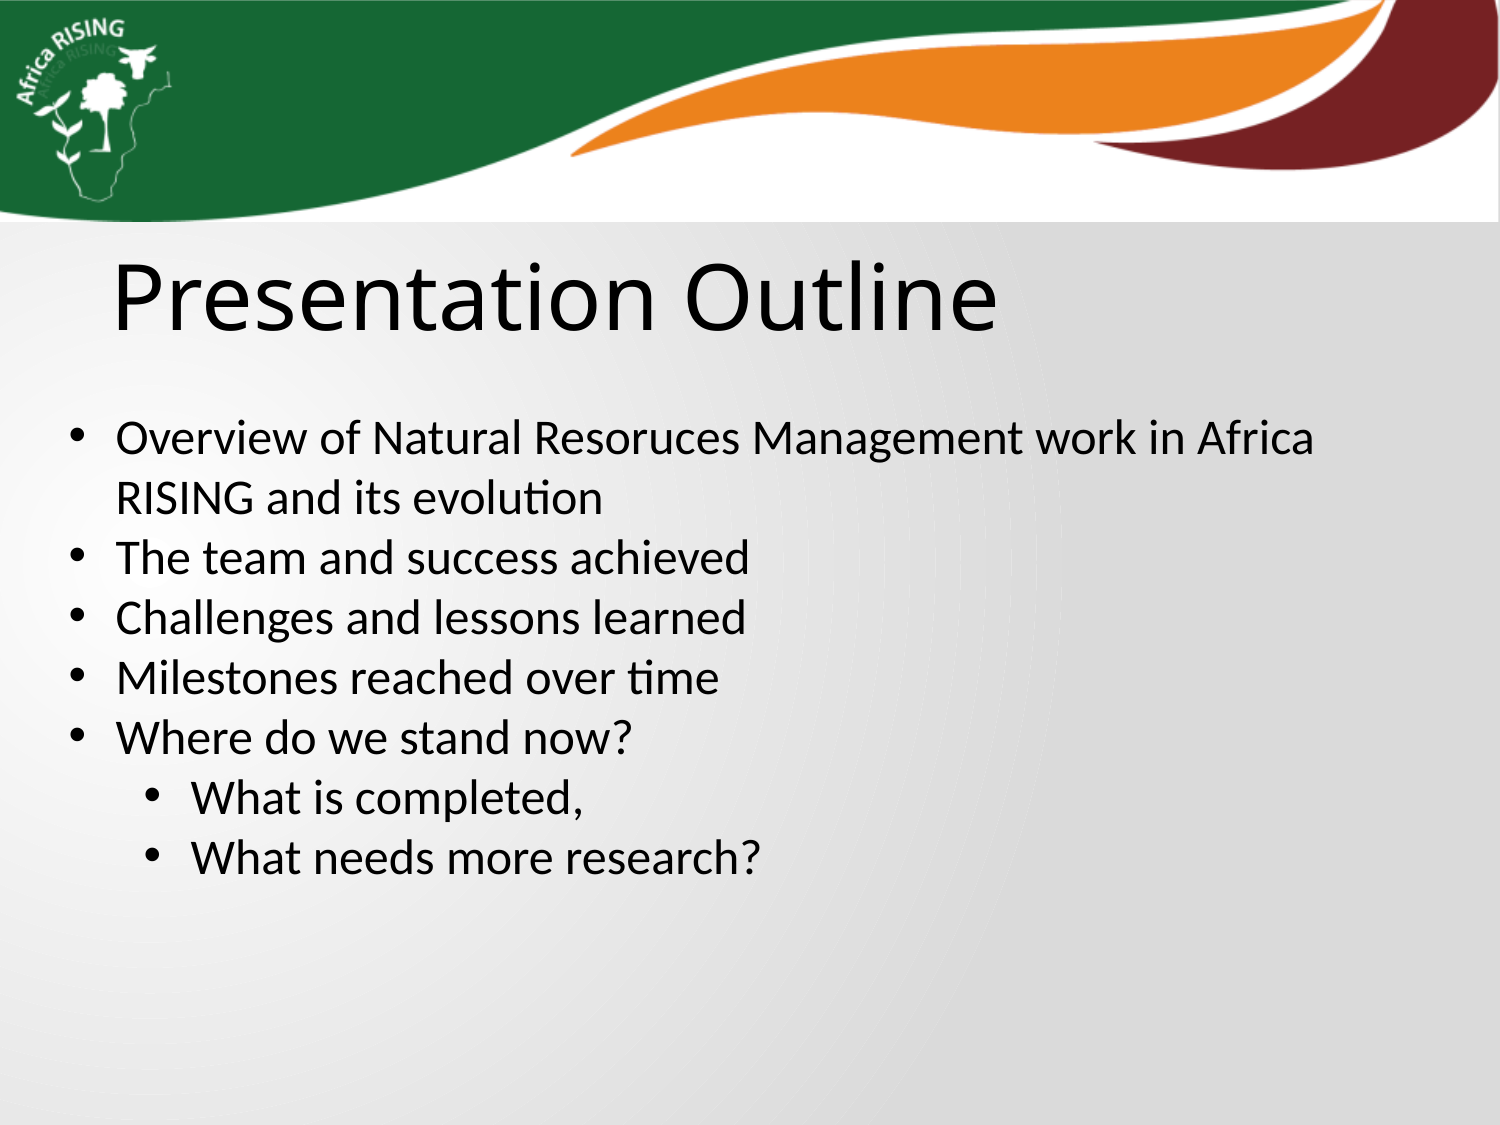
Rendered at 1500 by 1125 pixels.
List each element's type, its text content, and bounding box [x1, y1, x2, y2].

list Presentation Outline [76, 231, 1352, 370]
picture [0, 0, 1499, 222]
text_box Overview of Natural Resoruces Management work in Africa RISING and its evolution The team and success achieved Challenges and lessons learned Milestones reached over time Where do we stand now? What is completed, What needs more research? [54, 397, 1448, 937]
